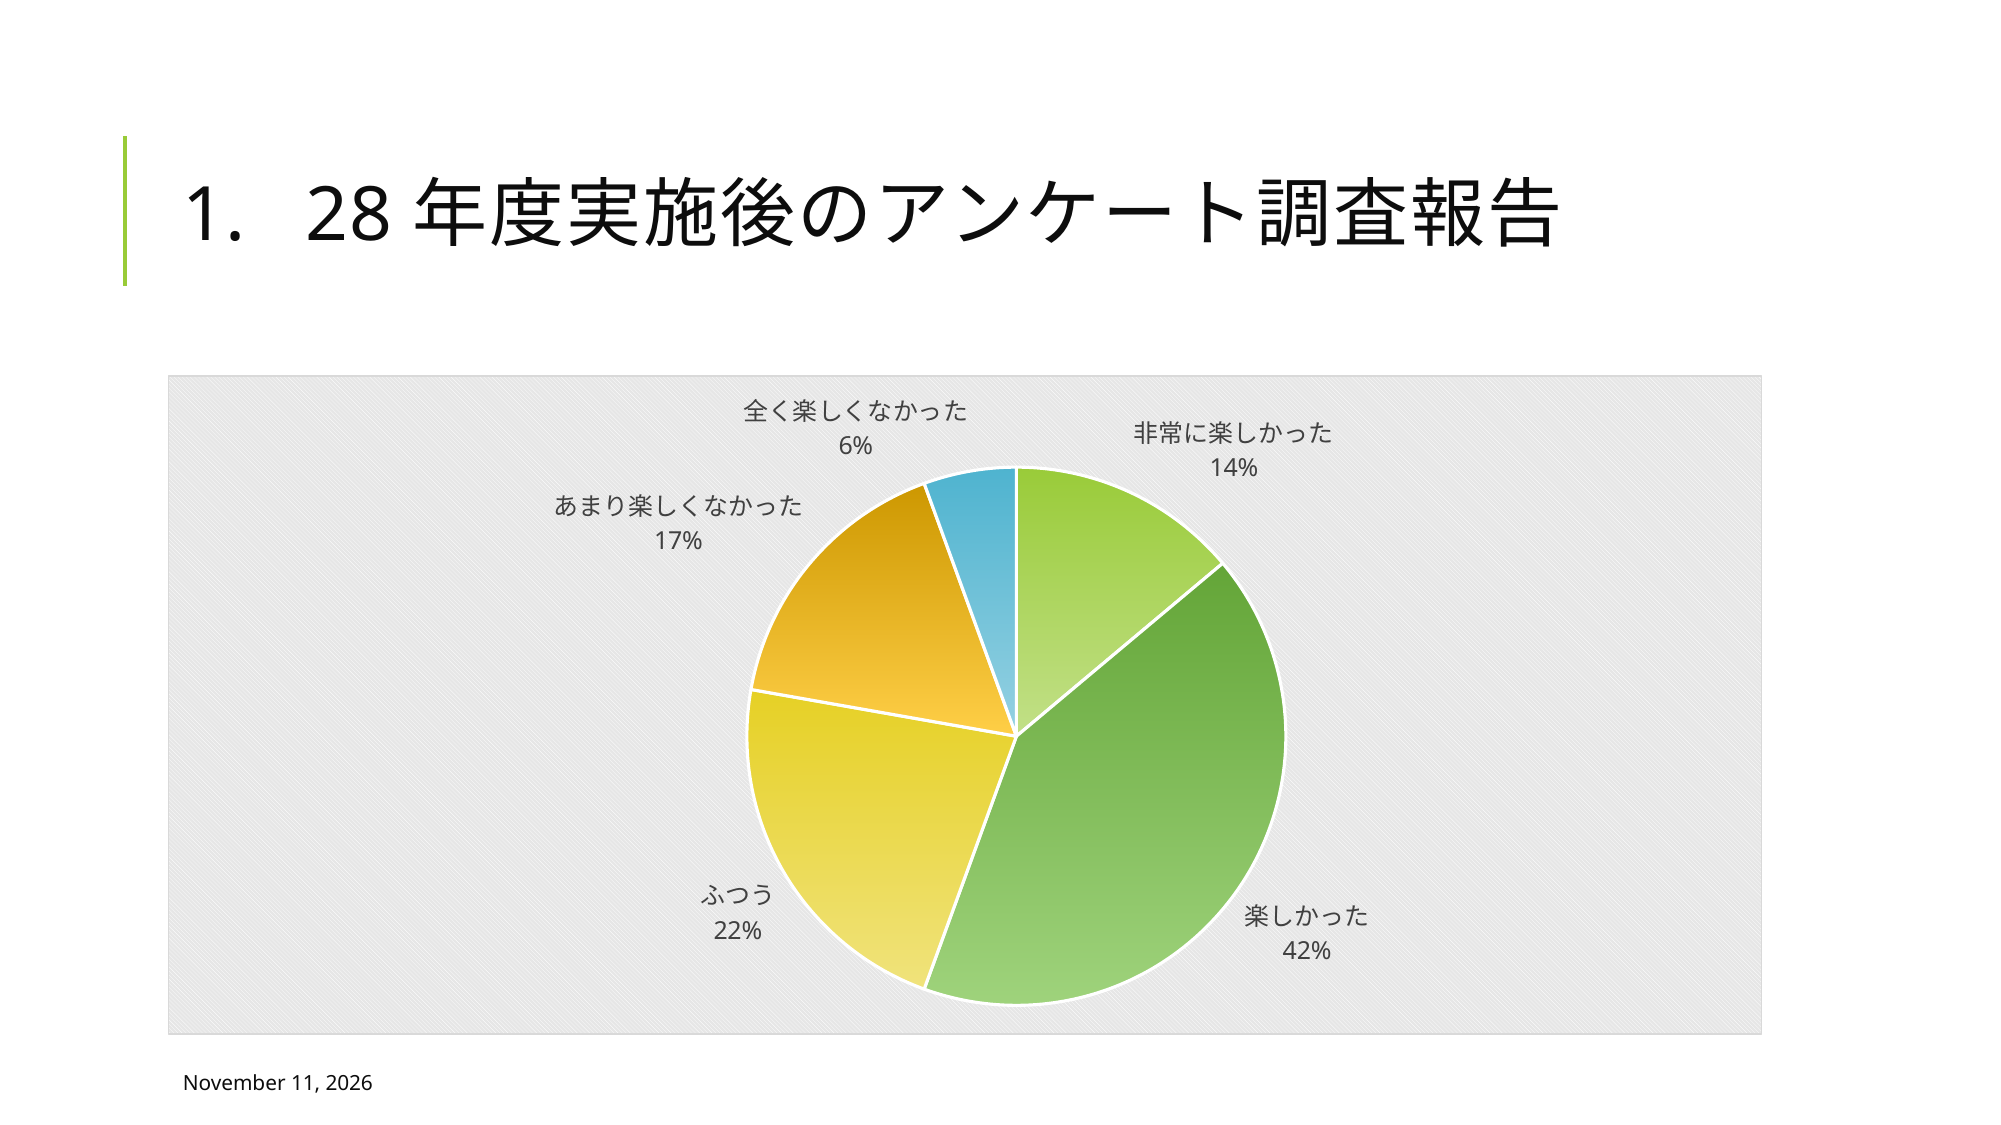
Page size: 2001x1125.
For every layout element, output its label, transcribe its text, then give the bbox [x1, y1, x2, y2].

chart [167, 374, 1763, 1036]
title 28年度実施後のアンケート調査報告 [168, 96, 1763, 342]
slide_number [168, 1061, 522, 1107]
